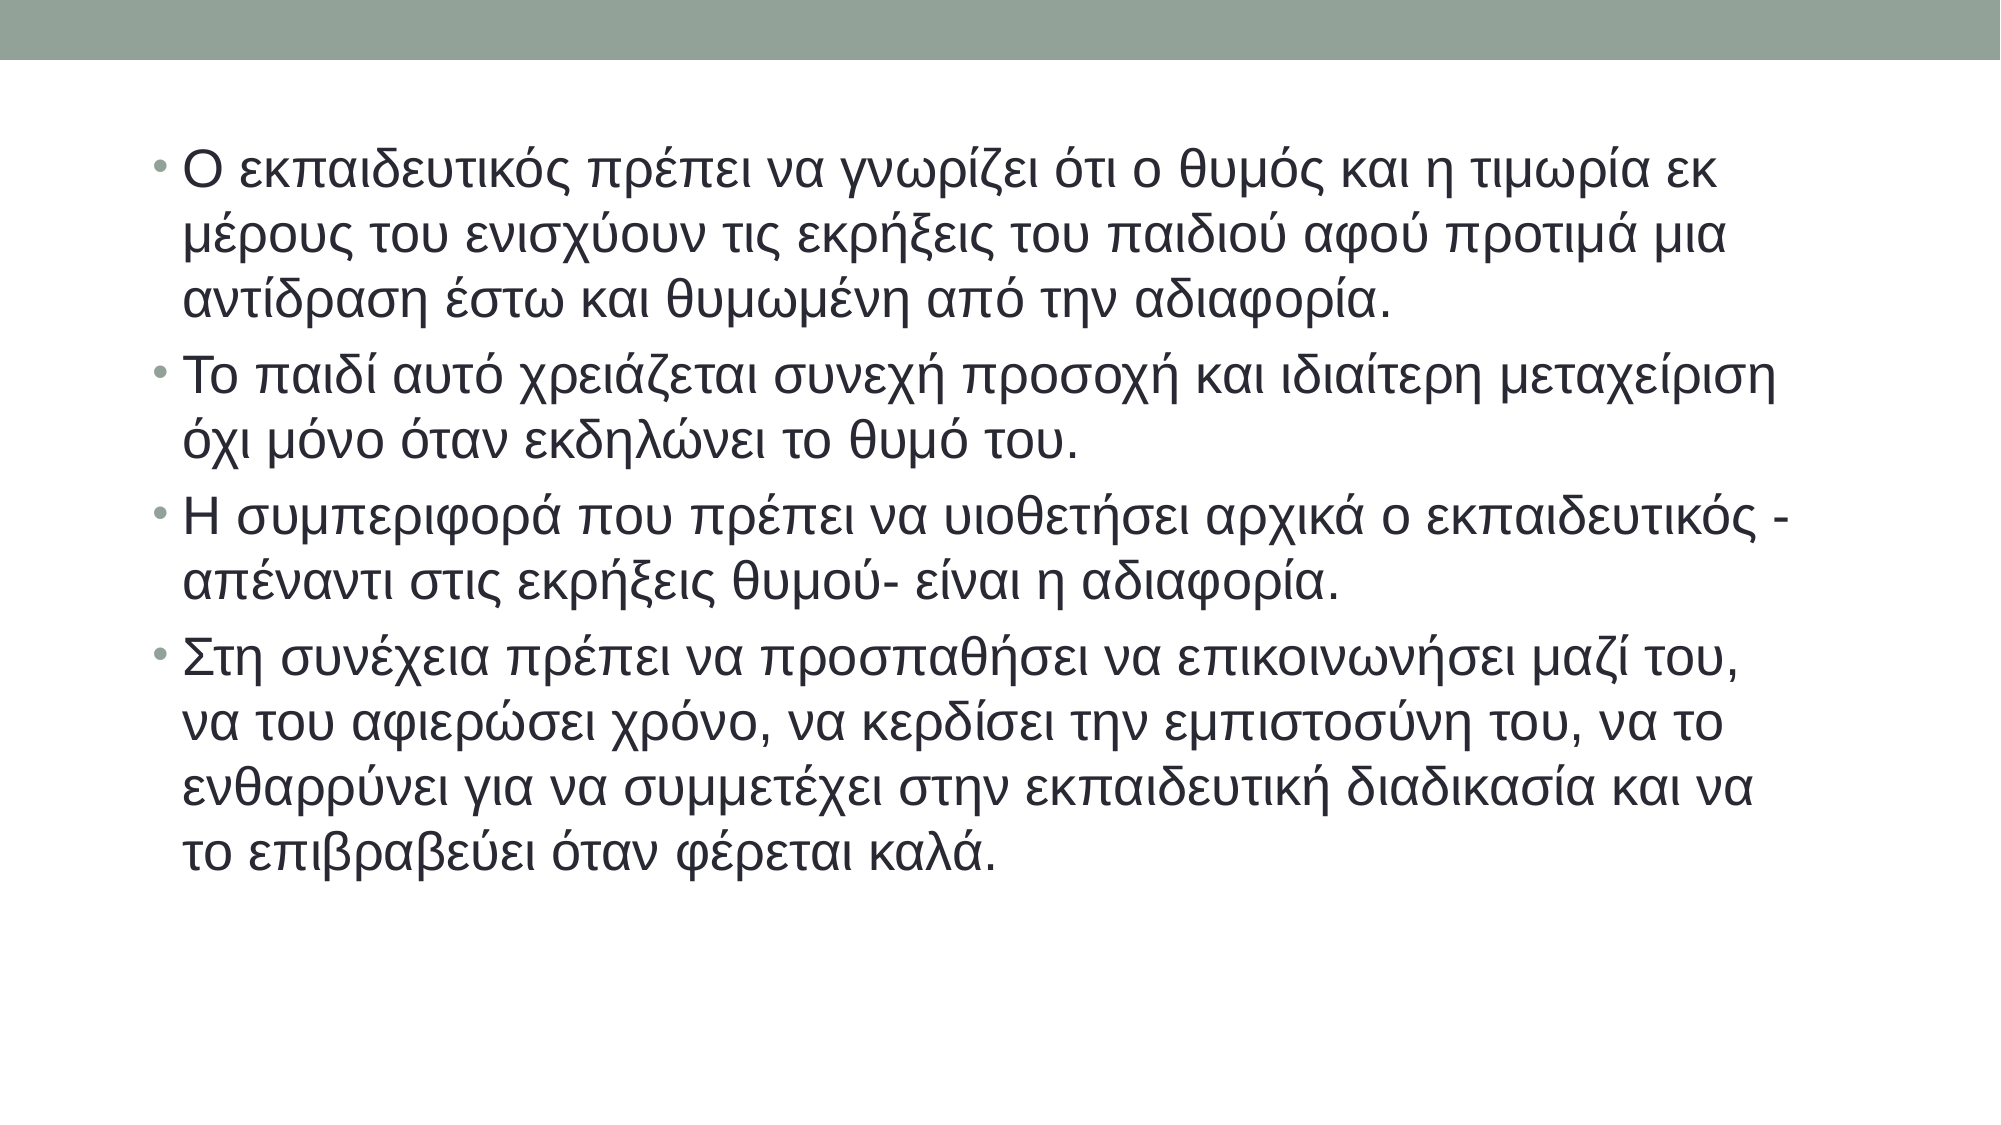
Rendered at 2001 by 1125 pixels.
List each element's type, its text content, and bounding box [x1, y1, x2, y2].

list Ο εκπαιδευτικός πρέπει να γνωρίζει ότι ο θυμός και η τιμωρία εκ μέρους του ενισχύουν τις εκρήξεις του παιδιού αφού προτιμά μια αντίδραση έστω και θυμωμένη από την αδιαφορία. Το παιδί αυτό χρειάζεται συνεχή προσοχή και ιδιαίτερη μεταχείριση όχι μόνο όταν εκδηλώνει το θυμό του. Η συμπεριφορά που πρέπει να υιοθετήσει αρχικά ο εκπαιδευτικός -απέναντι στις εκρήξεις θυμού- είναι η αδιαφορία. Στη συνέχεια πρέπει να προσπαθήσει να επικοινωνήσει μαζί του, να του αφιερώσει χρόνο, να κερδίσει την εμπιστοσύνη του, να το ενθαρρύνει για να συμμετέχει στην εκπαιδευτική διαδικασία και να το επιβραβεύει όταν φέρεται καλά. [137, 125, 1827, 1014]
